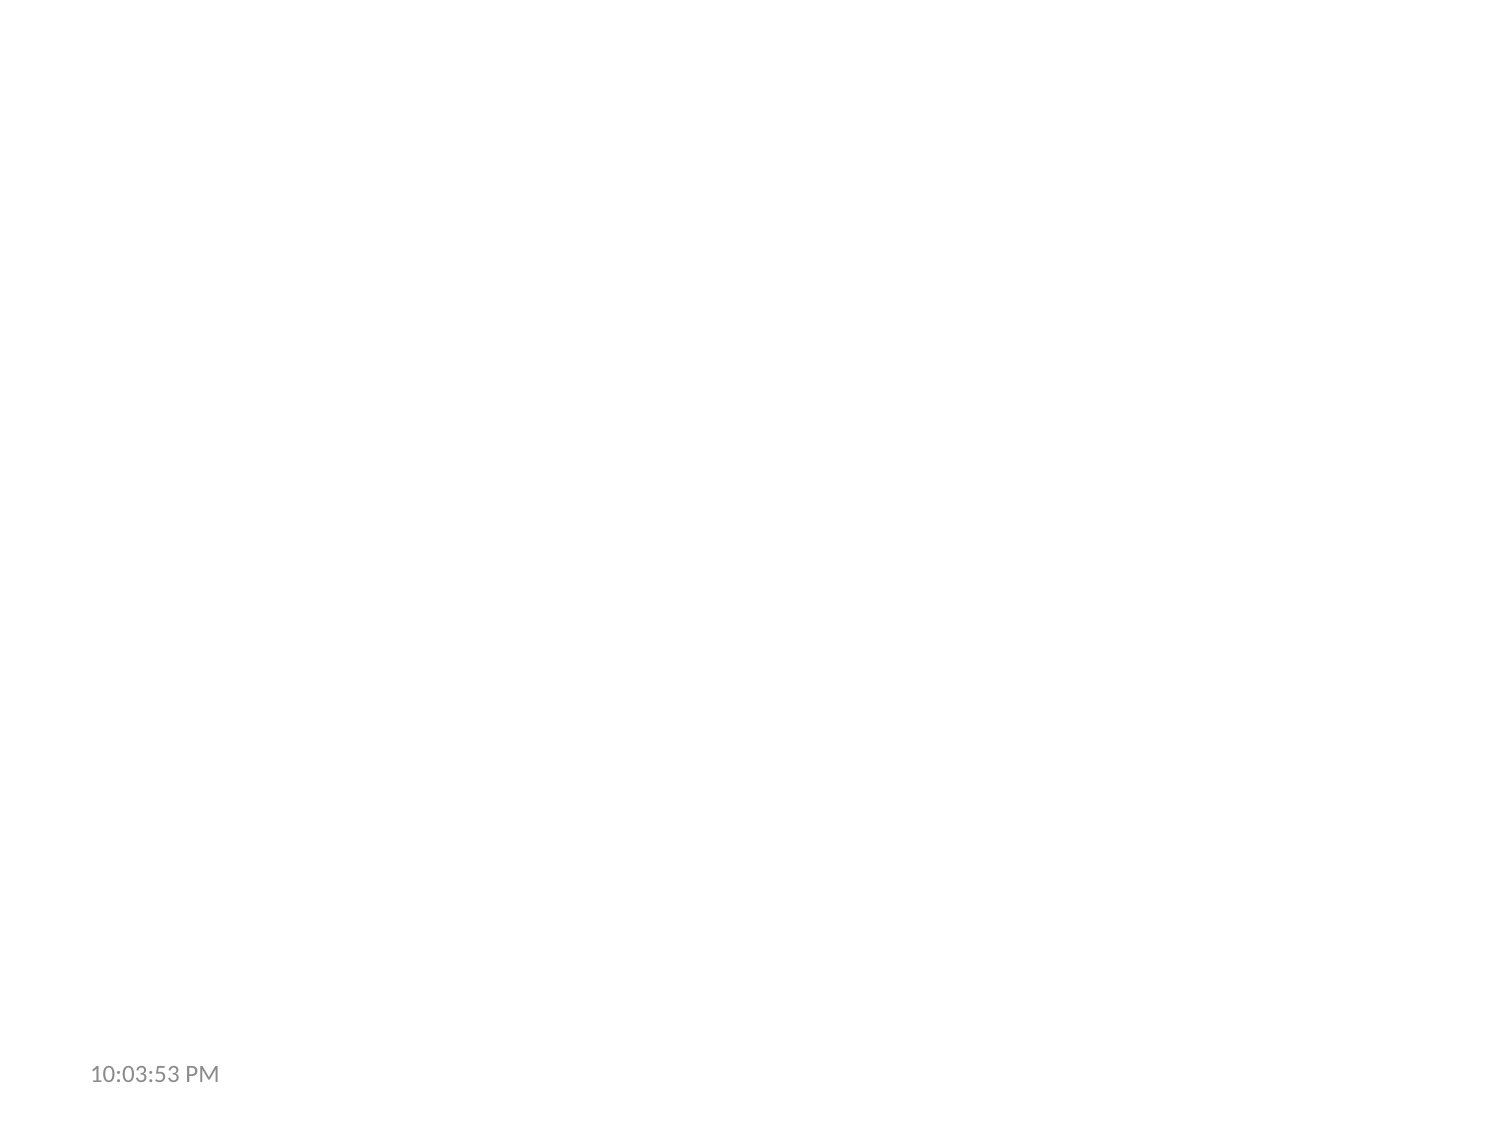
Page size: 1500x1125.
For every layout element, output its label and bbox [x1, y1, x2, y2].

slide_number [75, 1042, 425, 1103]
